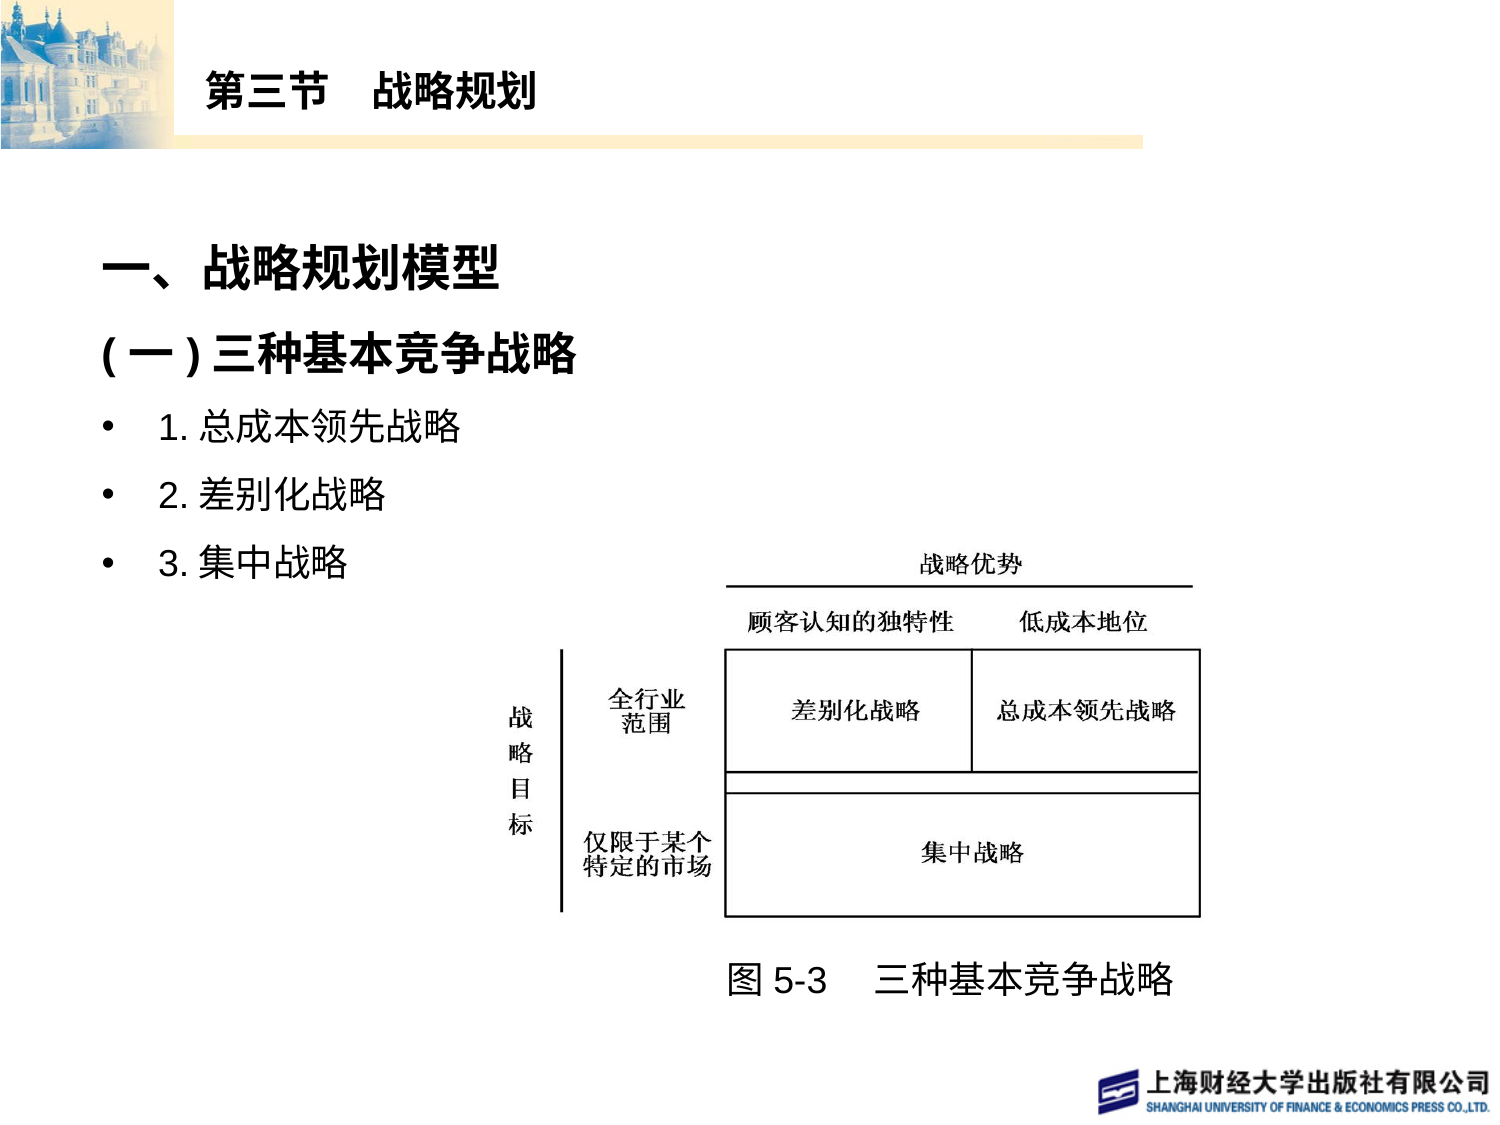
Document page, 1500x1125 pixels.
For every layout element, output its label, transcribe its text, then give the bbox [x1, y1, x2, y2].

title 第三节 战略规划 [189, 36, 1262, 143]
picture [350, 525, 1368, 949]
picture [0, 0, 1143, 149]
list 一、战略规划模型 (一)三种基本竞争战略 1.总成本领先战略 2.差别化战略 3.集中战略 [86, 207, 1425, 1071]
text_box 图5-3 三种基本竞争战略 [533, 956, 1367, 1008]
picture [1097, 1065, 1494, 1120]
